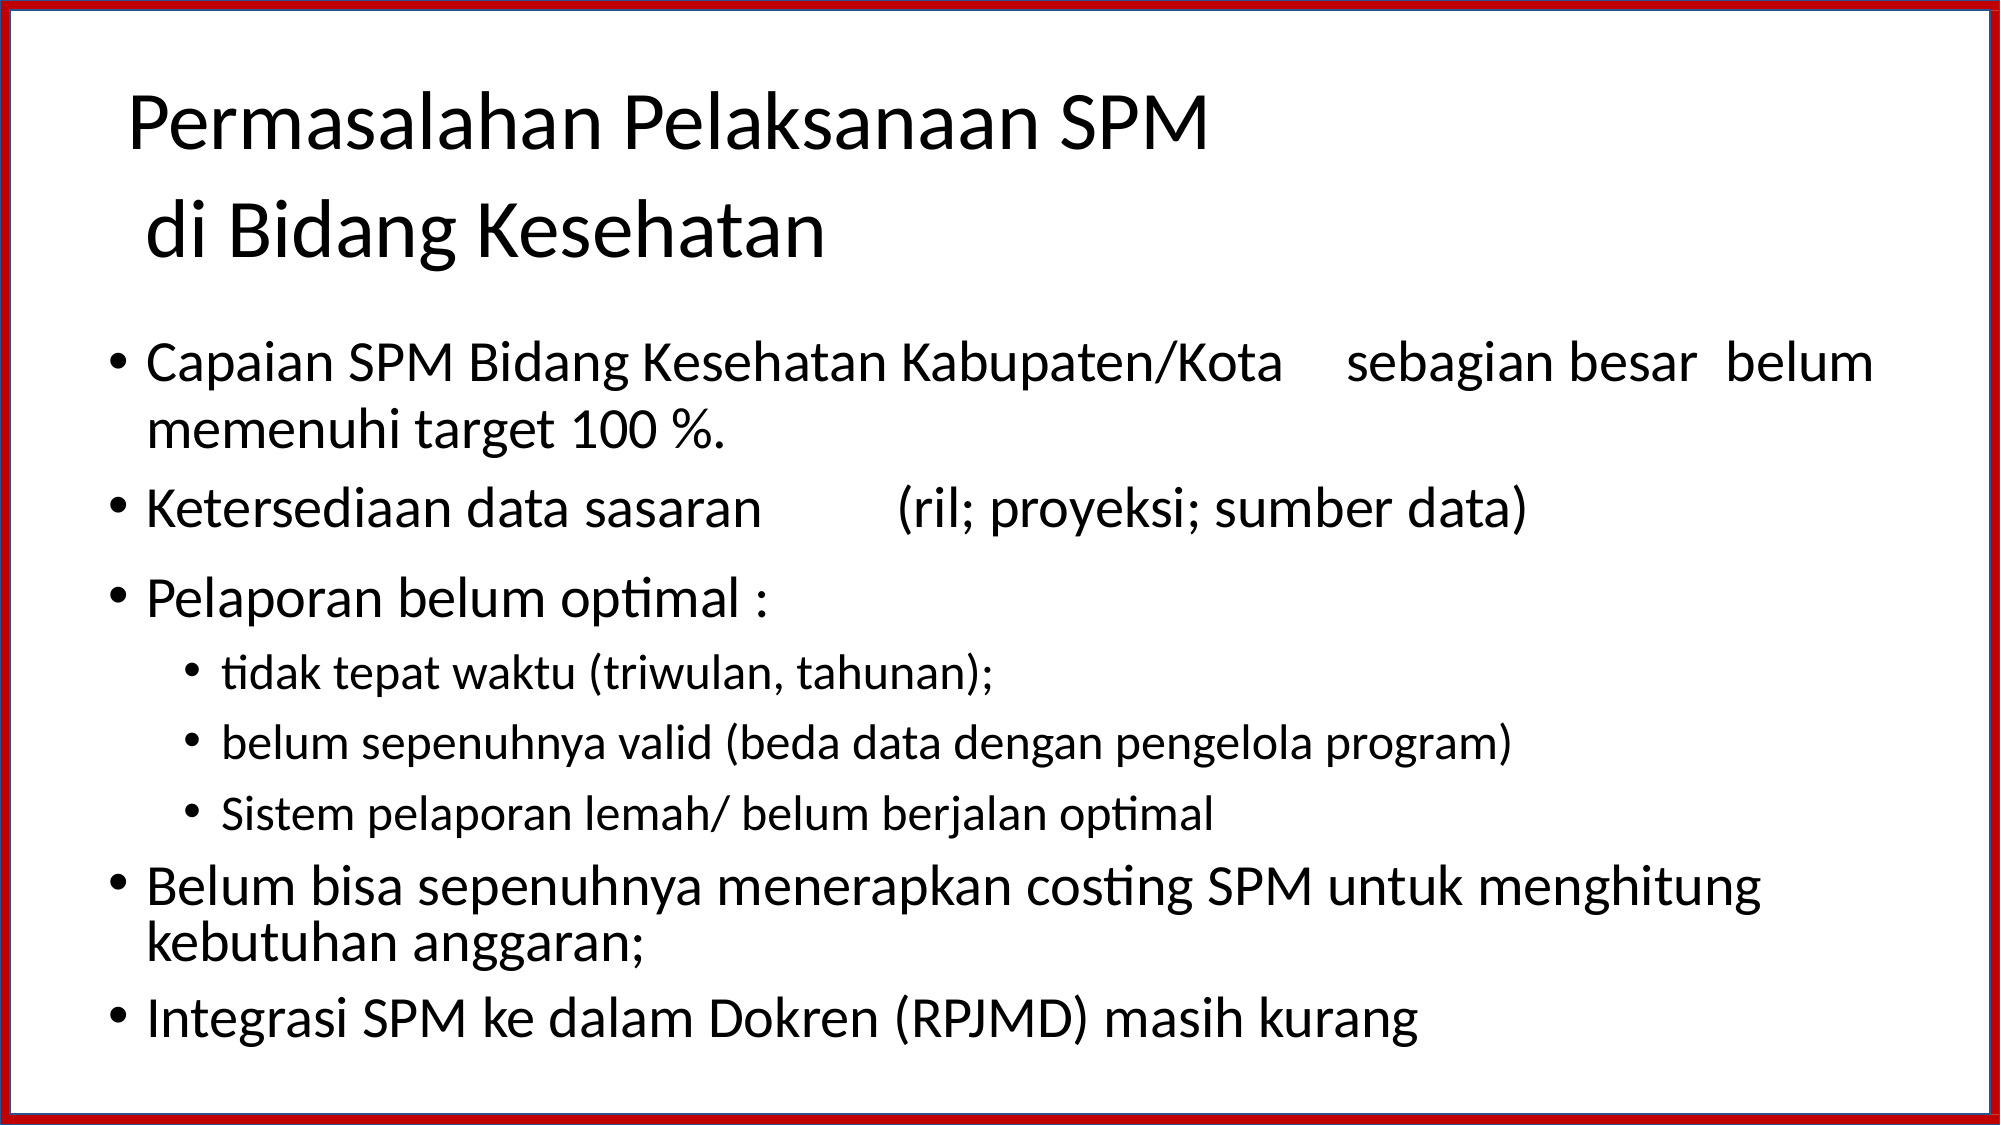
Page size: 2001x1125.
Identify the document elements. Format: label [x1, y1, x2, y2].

text_box [0, 0, 2000, 1125]
